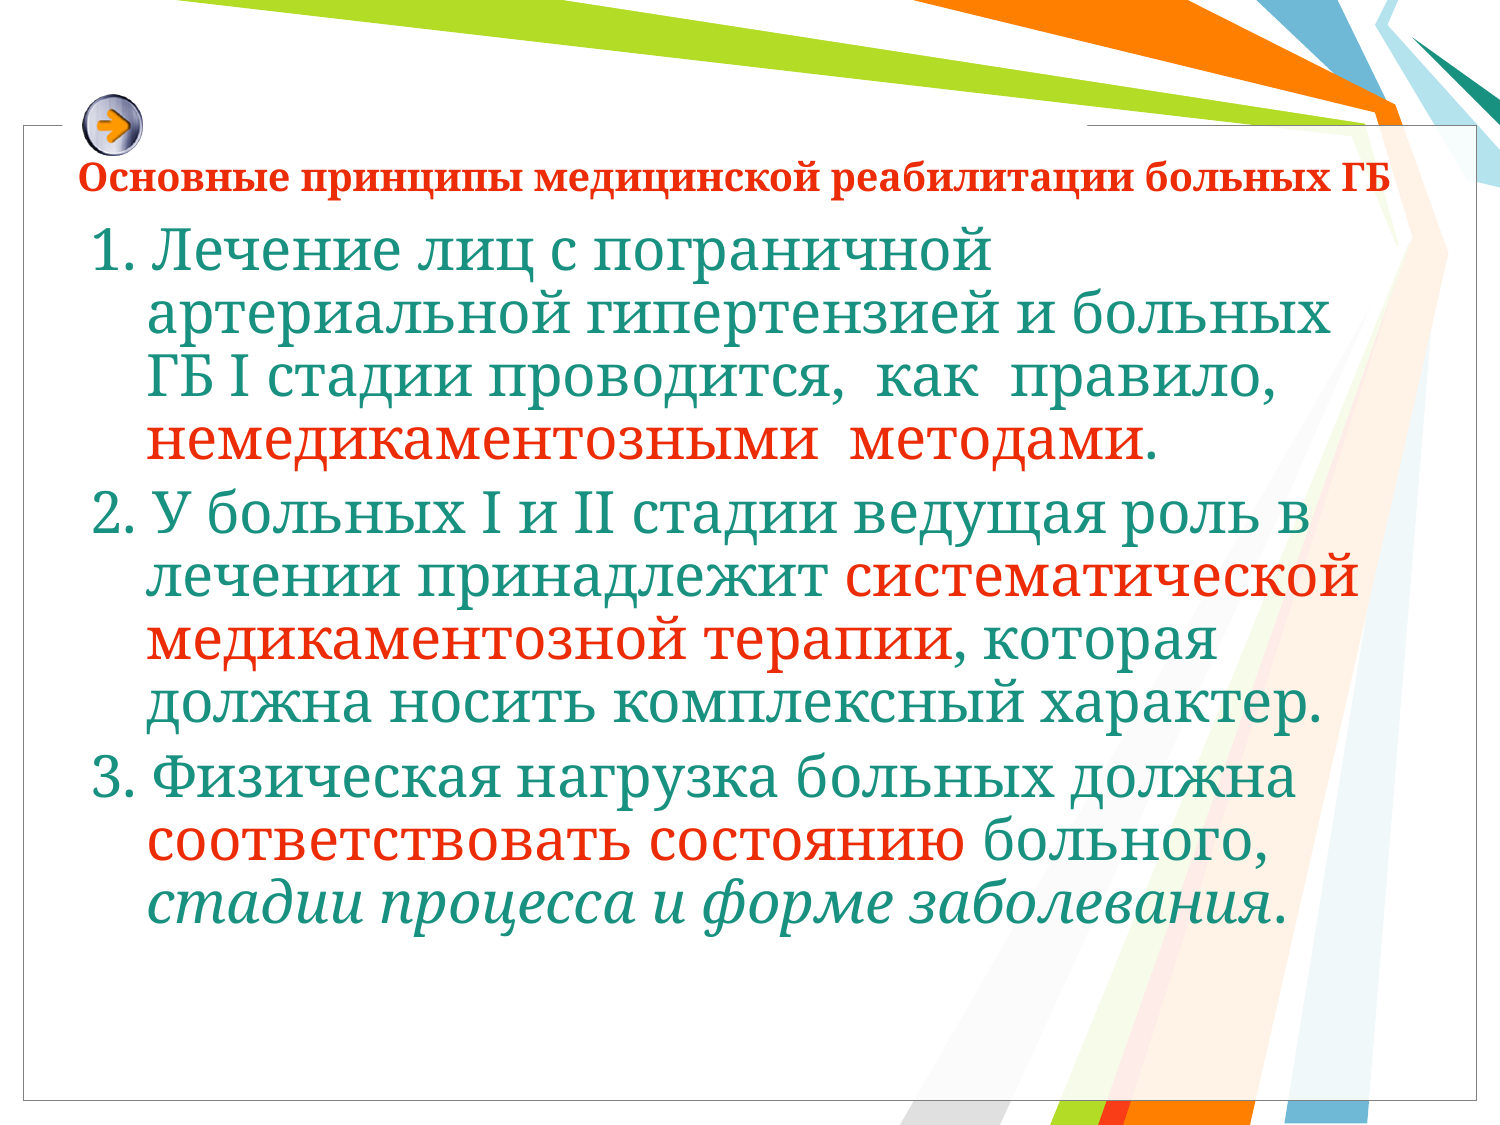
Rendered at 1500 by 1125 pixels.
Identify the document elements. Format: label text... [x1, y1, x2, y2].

list 1. Лечение лиц с пограничной артериальной гипертензией и больных ГБ I стадии проводится, как правило, немедикаментозными методами. 2. У больных I и II стадии ведущая роль в лечении принадлежит систематической медикаментозной терапии, которая должна носить комплексный характер. 3. Физическая нагрузка больных должна соответствовать состоянию больного, стадии процесса и форме заболевания. [75, 212, 1425, 1005]
title Основные принципы медицинской реабилитации больных ГБ [62, 62, 1500, 250]
